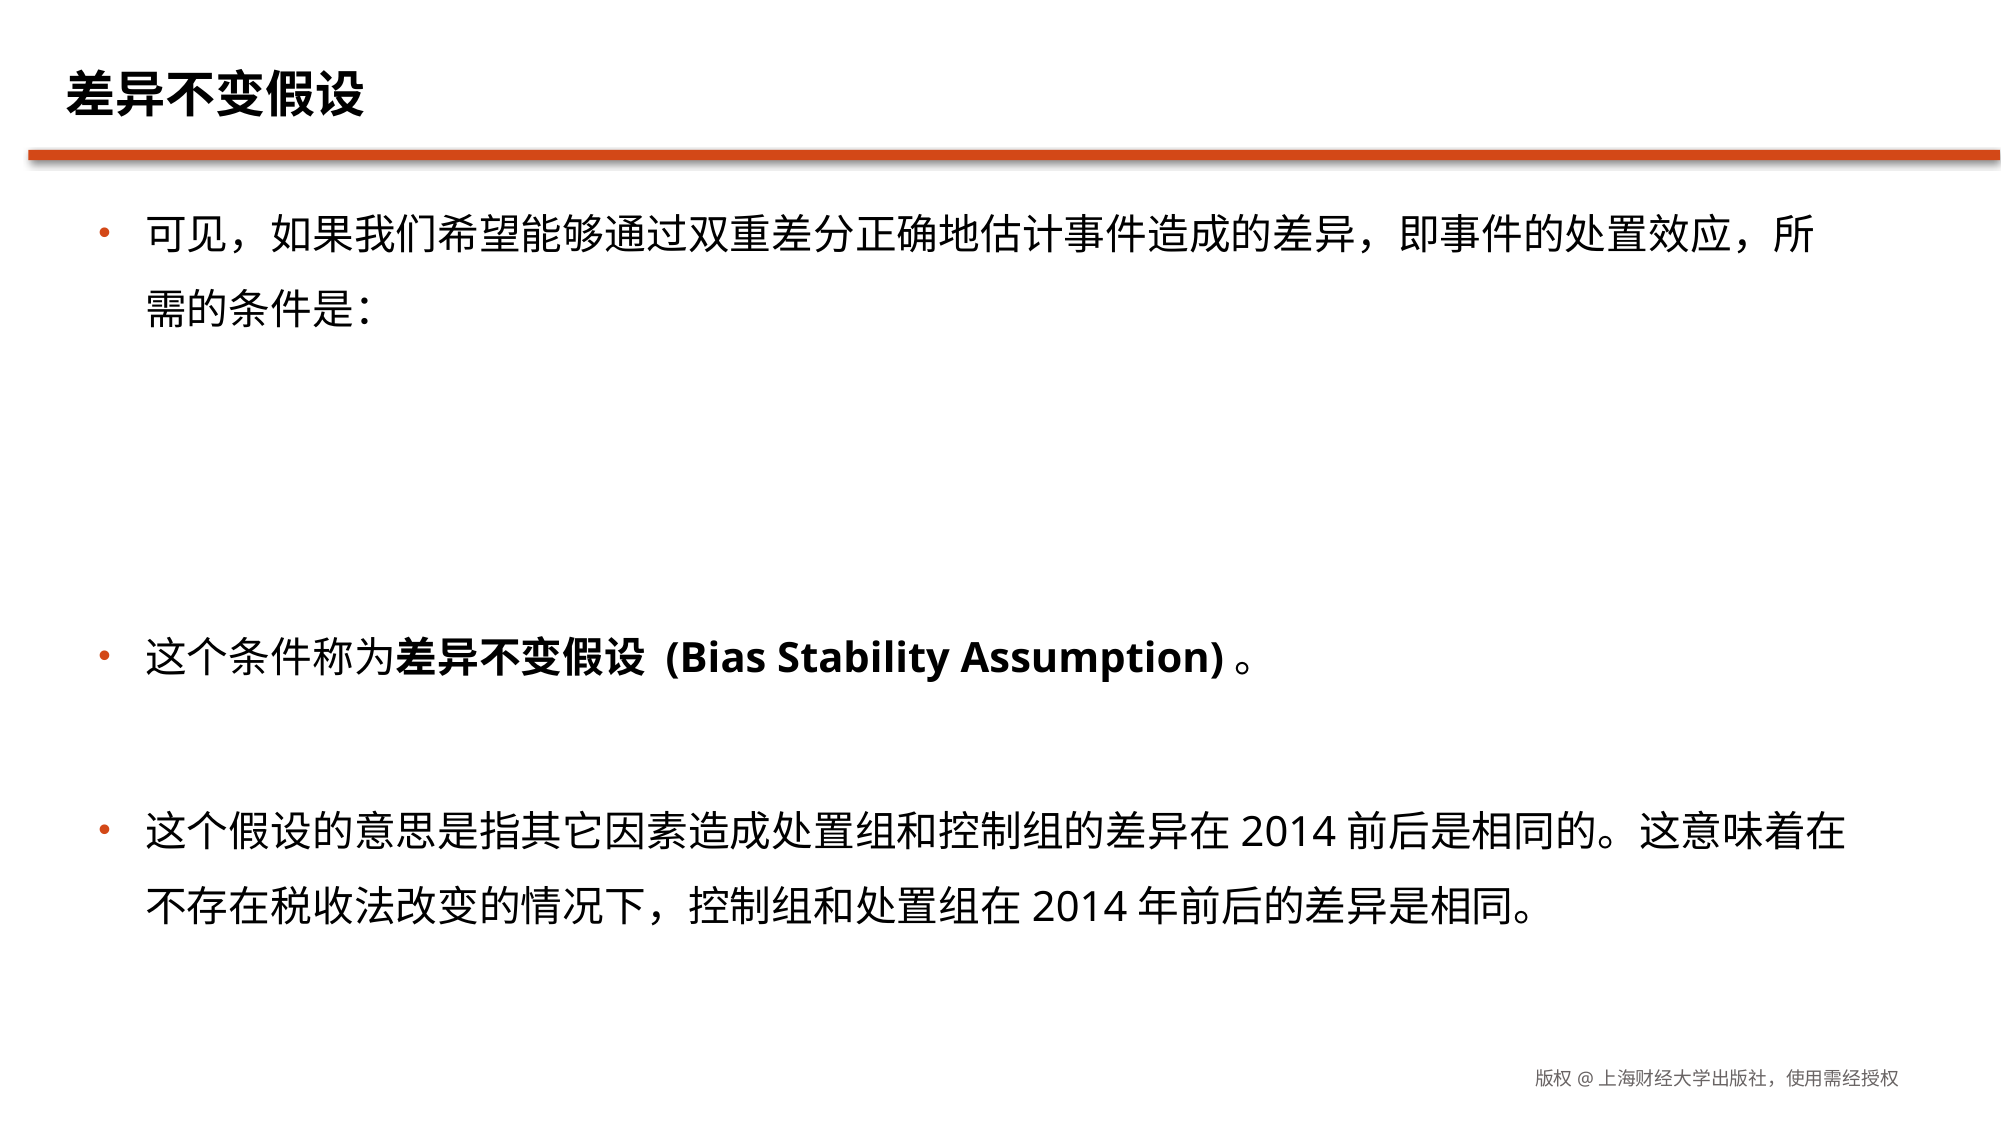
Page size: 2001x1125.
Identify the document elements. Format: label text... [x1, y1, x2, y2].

title 差异不变假设 [50, 50, 1825, 138]
footer 版权@上海财经大学出版社，使用需经授权 [1483, 1046, 1950, 1109]
